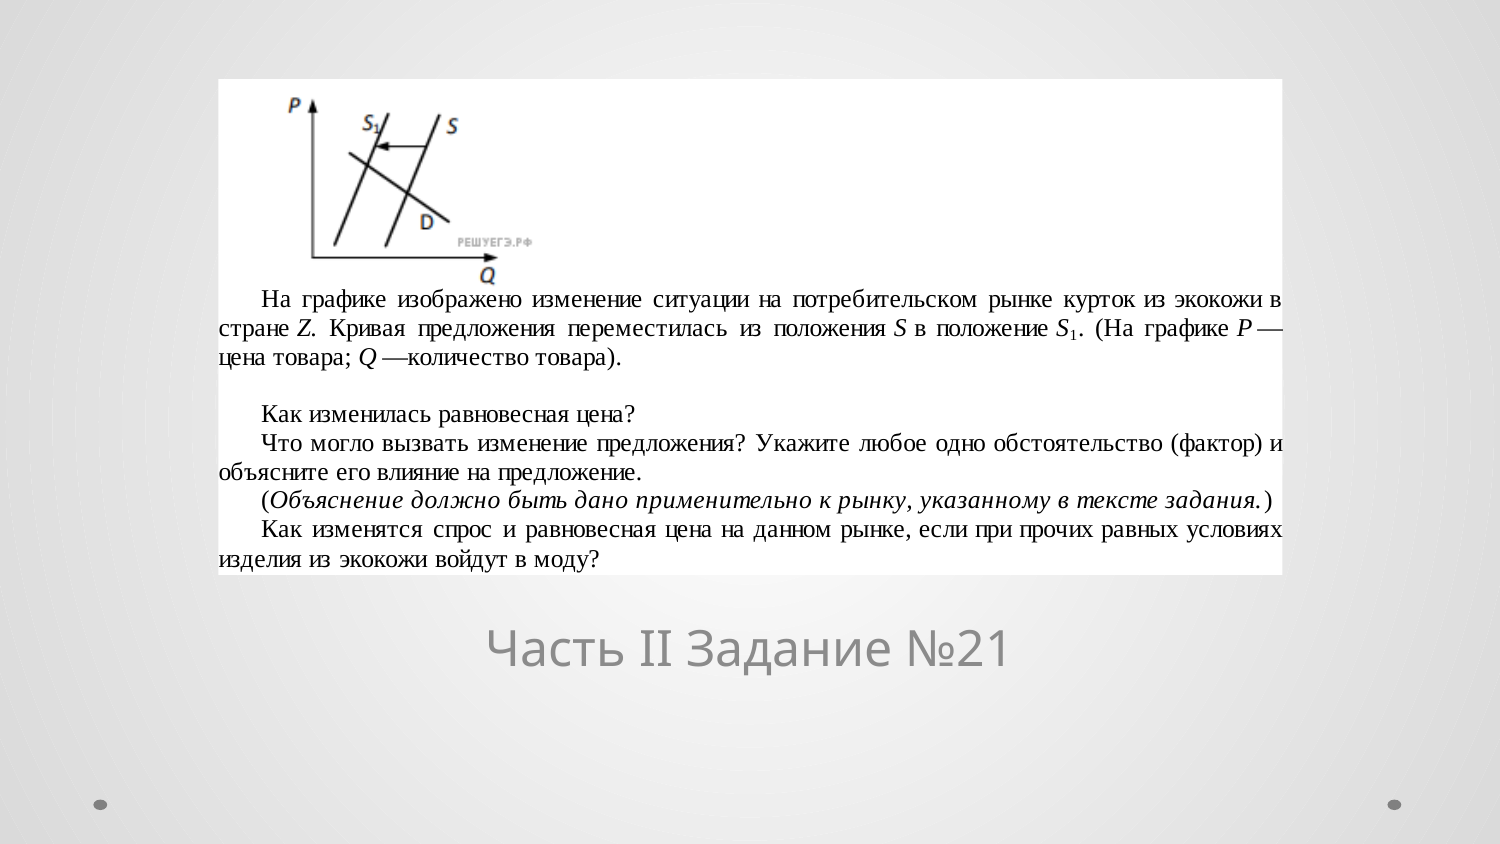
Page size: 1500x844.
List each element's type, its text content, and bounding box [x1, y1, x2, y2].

picture [218, 79, 1283, 576]
subtitle Часть II Задание №21 [225, 609, 1275, 760]
